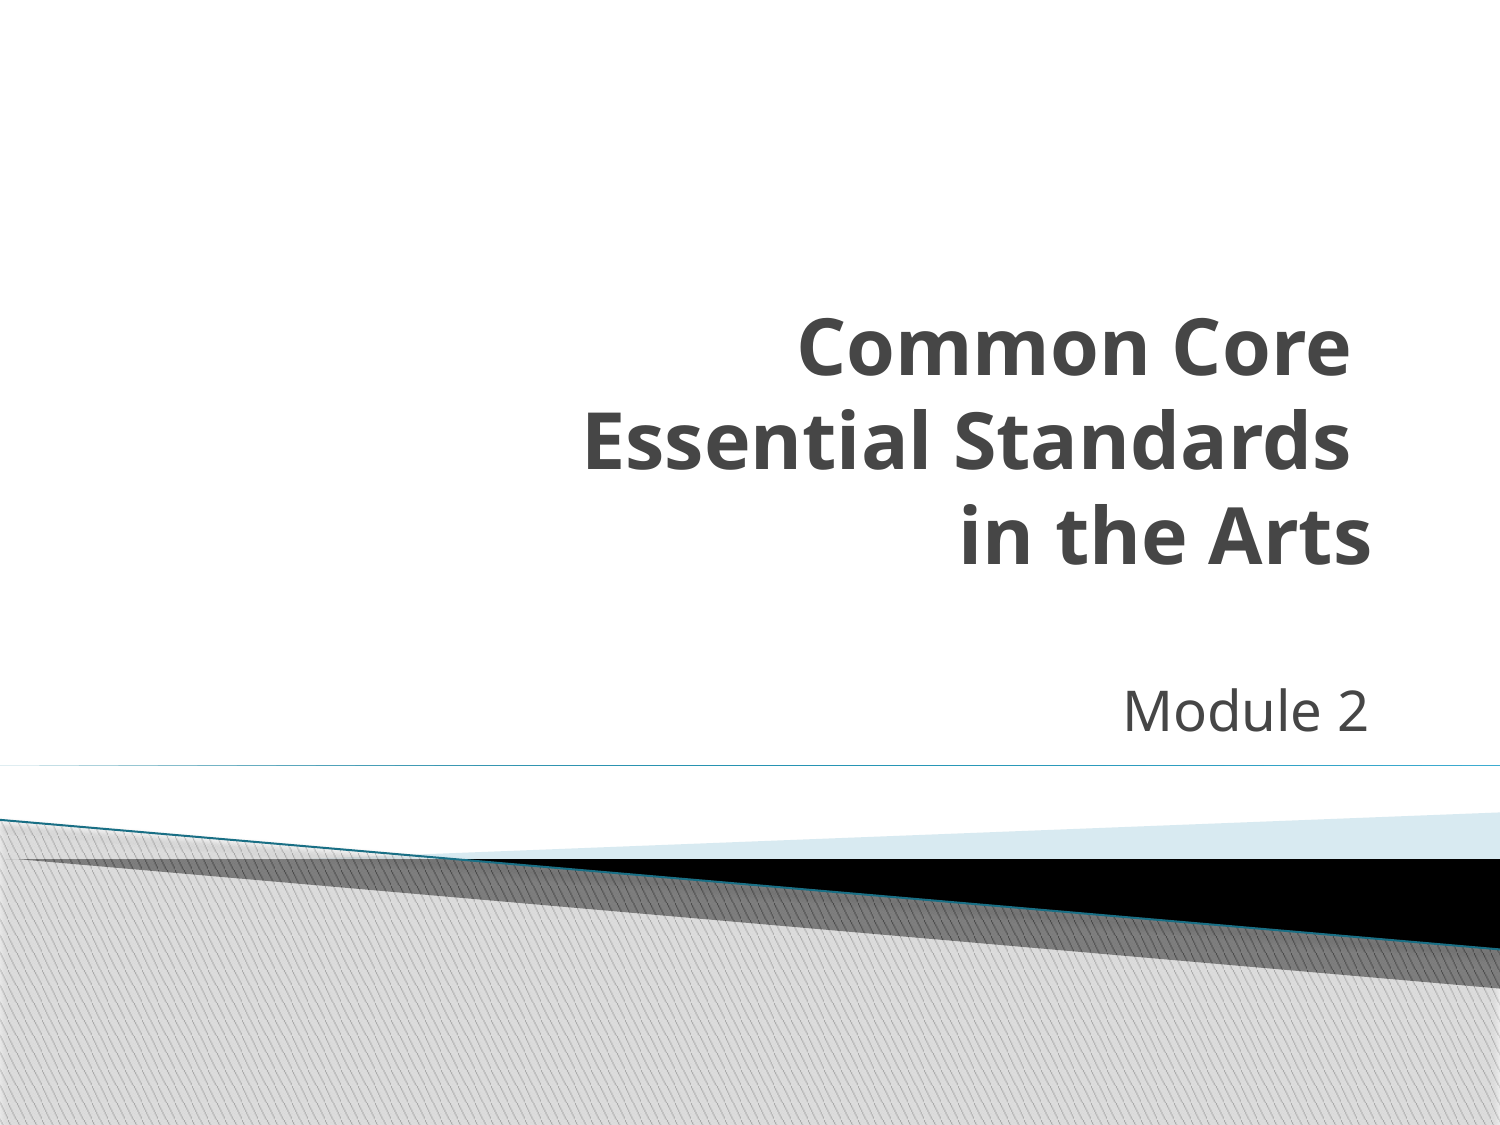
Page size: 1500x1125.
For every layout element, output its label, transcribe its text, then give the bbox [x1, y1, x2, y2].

picture [5, 859, 1500, 989]
subtitle Module 2 [112, 592, 1388, 790]
title Common Core Essential Standards in the Arts [112, 287, 1388, 588]
